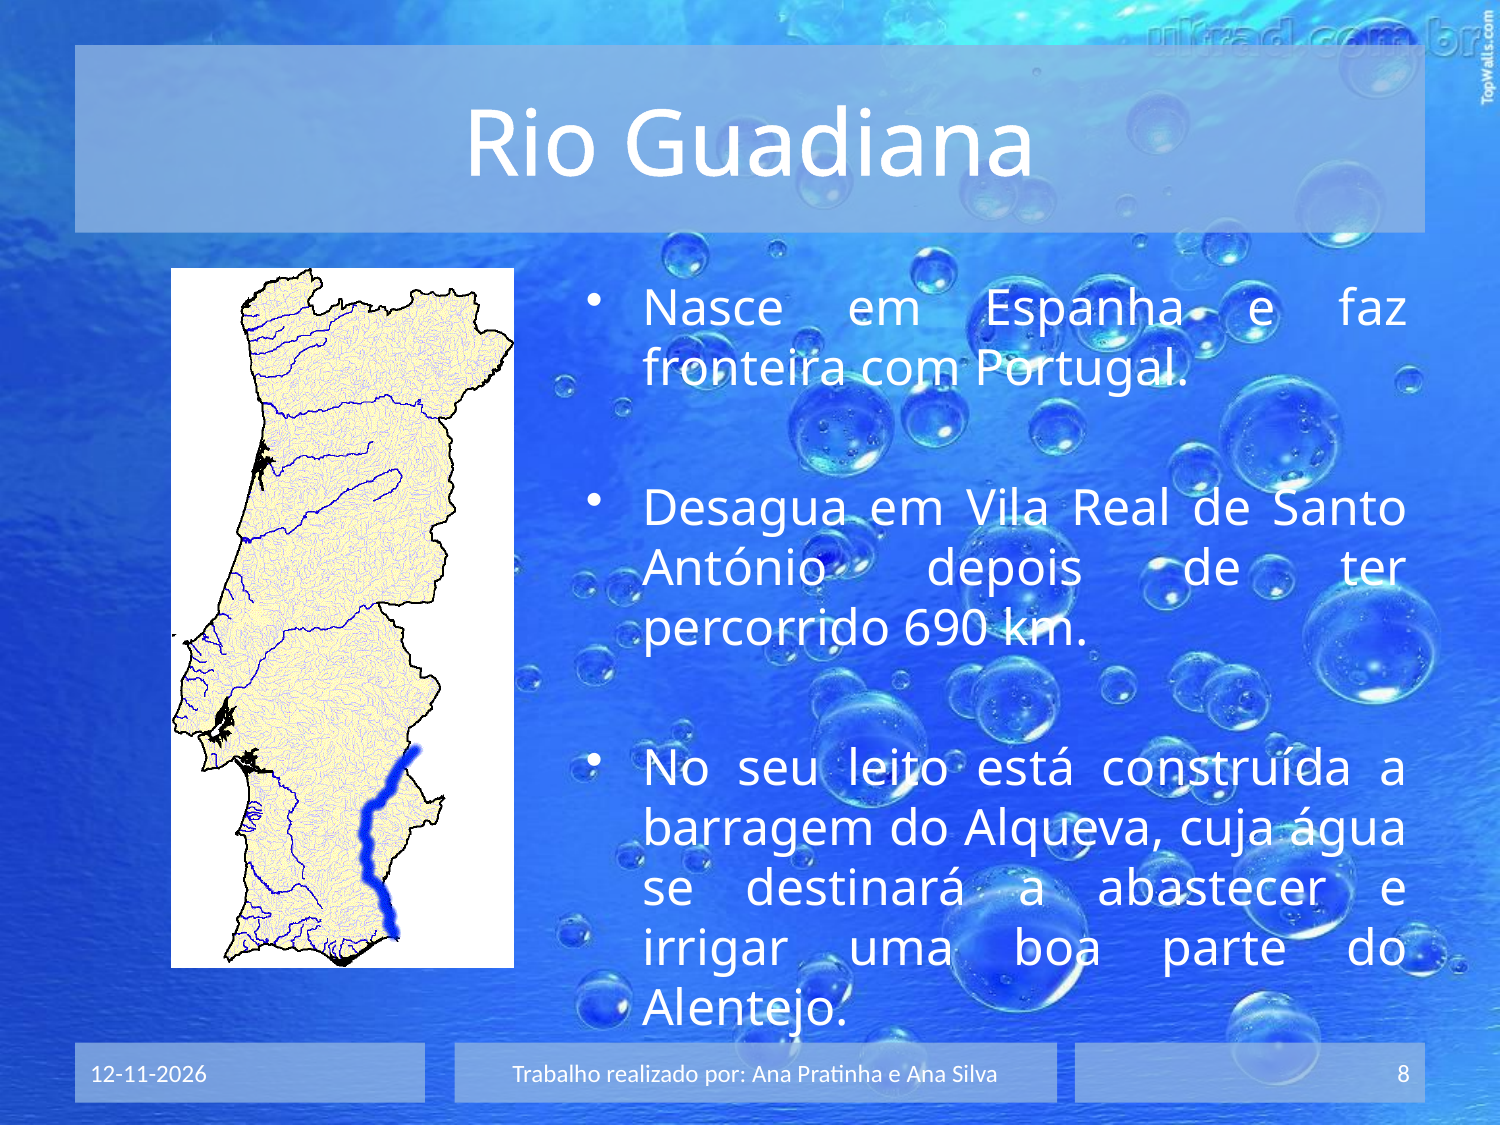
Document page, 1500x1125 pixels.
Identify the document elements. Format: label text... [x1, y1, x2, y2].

text_box Nasce em Espanha e faz fronteira com Portugal. Desagua em Vila Real de Santo António depois de ter percorrido 690 km. No seu leito está construída a barragem do Alqueva, cuja água se destinará a abastecer e irrigar uma boa parte do Alentejo. [570, 268, 1423, 1013]
slide_number 8 [1074, 1042, 1425, 1103]
title Rio Guadiana [75, 45, 1425, 233]
picture [0, 0, 1500, 1125]
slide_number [75, 1042, 425, 1103]
footer Trabalho realizado por: Ana Pratinha e Ana Silva [454, 1042, 1058, 1103]
